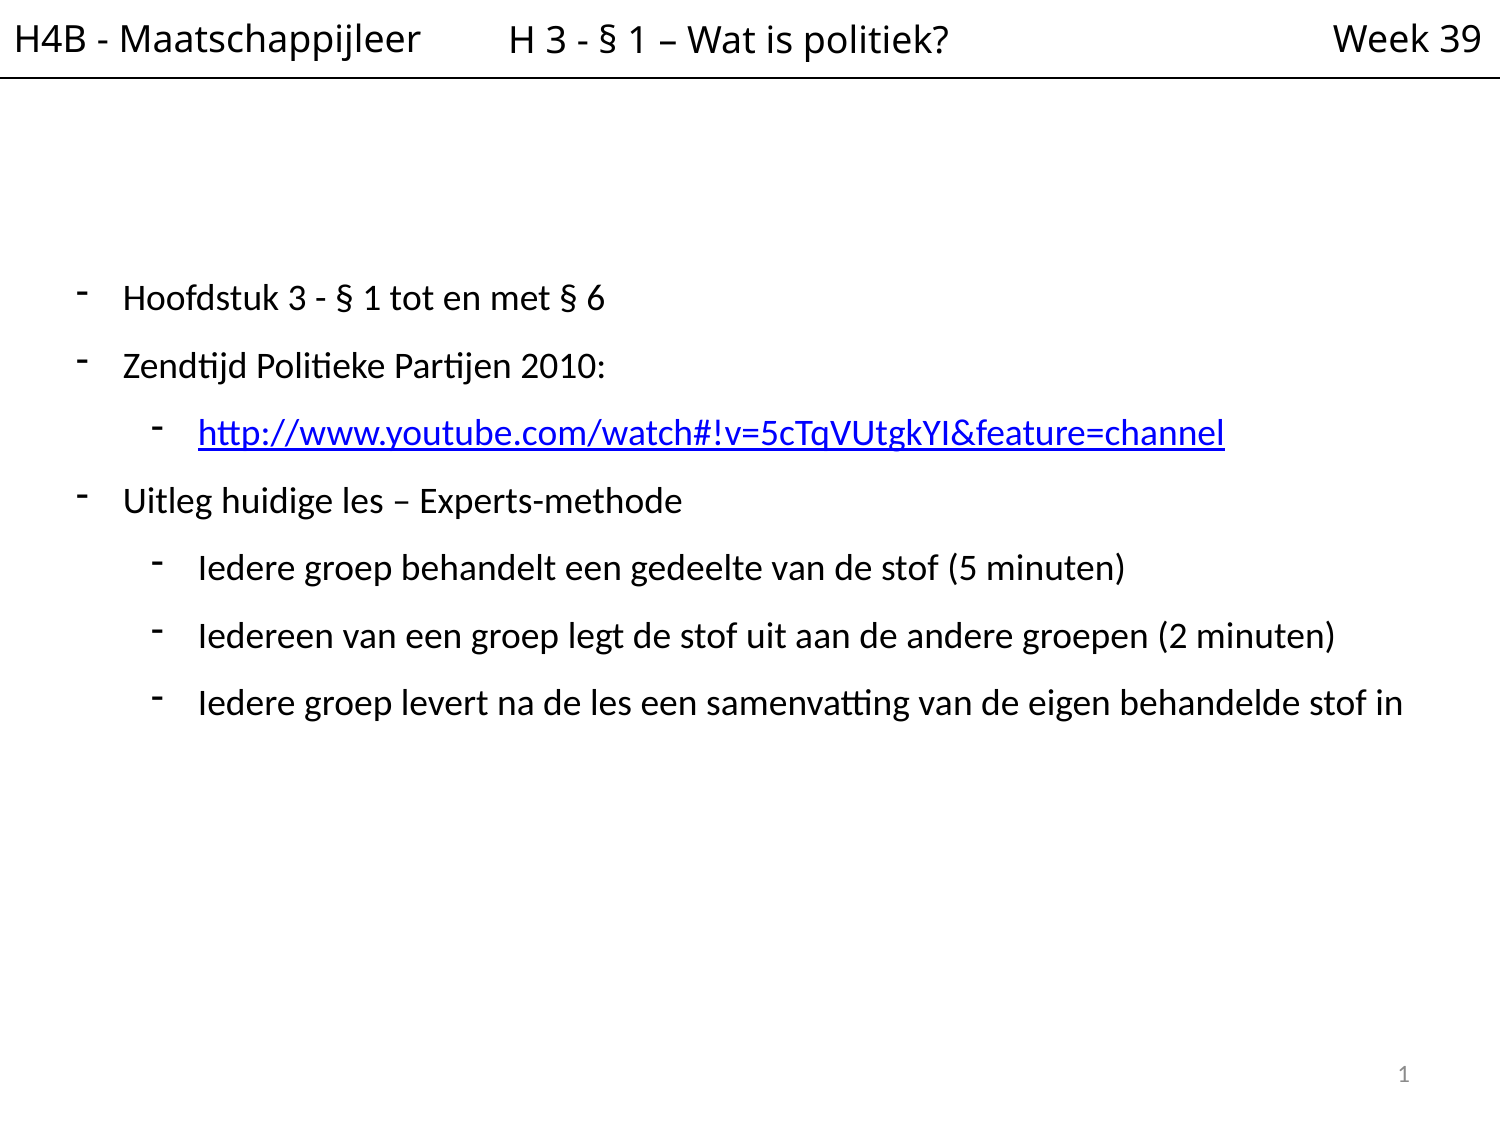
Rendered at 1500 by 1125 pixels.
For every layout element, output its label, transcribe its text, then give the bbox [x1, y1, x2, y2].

text_box Hoofdstuk 3 - § 1 tot en met § 6 Zendtijd Politieke Partijen 2010: http://www.youtube.com/watch#!v=5cTqVUtgkYI&feature=channel Uitleg huidige les – Experts-methode Iedere groep behandelt een gedeelte van de stof (5 minuten) Iedereen van een groep legt de stof uit aan de andere groepen (2 minuten) Iedere groep levert na de les een samenvatting van de eigen behandelde stof in [61, 243, 1421, 731]
text_box H 3 - § 1 – Wat is politiek? [493, 8, 965, 68]
text_box Week 39 [1318, 7, 1498, 67]
slide_number 1 [1074, 1042, 1425, 1103]
text_box H4B - Maatschappijleer [0, 7, 437, 67]
